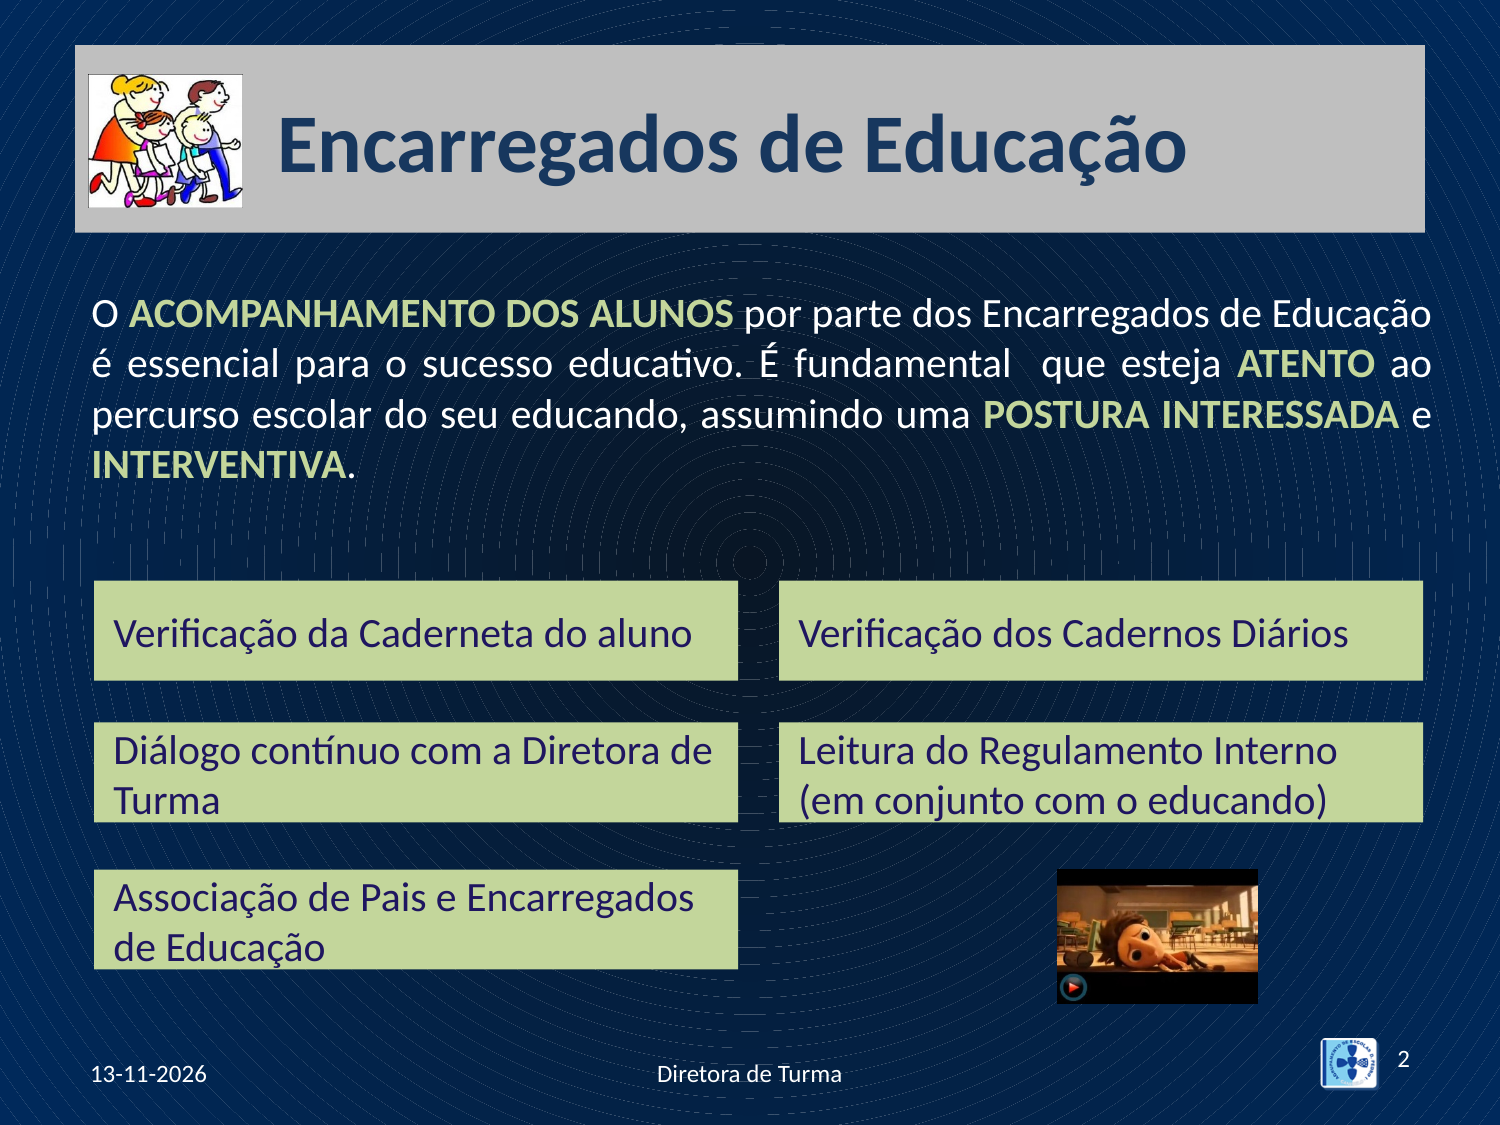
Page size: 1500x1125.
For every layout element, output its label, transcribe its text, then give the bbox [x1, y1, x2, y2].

title Encarregados de Educação [75, 45, 1425, 233]
slide_number 2 [1074, 1011, 1425, 1103]
picture [88, 74, 243, 209]
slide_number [75, 1042, 425, 1103]
footer Diretora de Turma [512, 1042, 988, 1103]
picture [1056, 869, 1258, 1004]
text_box Verificação da Caderneta do aluno [94, 580, 739, 681]
text_box Leitura do Regulamento Interno (em conjunto com o educando) [779, 722, 1424, 823]
text_box O ACOMPANHAMENTO DOS ALUNOS por parte dos Encarregados de Educação é essencial para o sucesso educativo. É fundamental que esteja ATENTO ao percurso escolar do seu educando, assumindo uma POSTURA INTERESSADA e INTERVENTIVA. [76, 278, 1447, 504]
text_box Diálogo contínuo com a Diretora de Turma [94, 722, 739, 823]
text_box Associação de Pais e Encarregados de Educação [94, 869, 739, 970]
text_box Verificação dos Cadernos Diários [779, 580, 1424, 681]
picture [1320, 1038, 1380, 1091]
